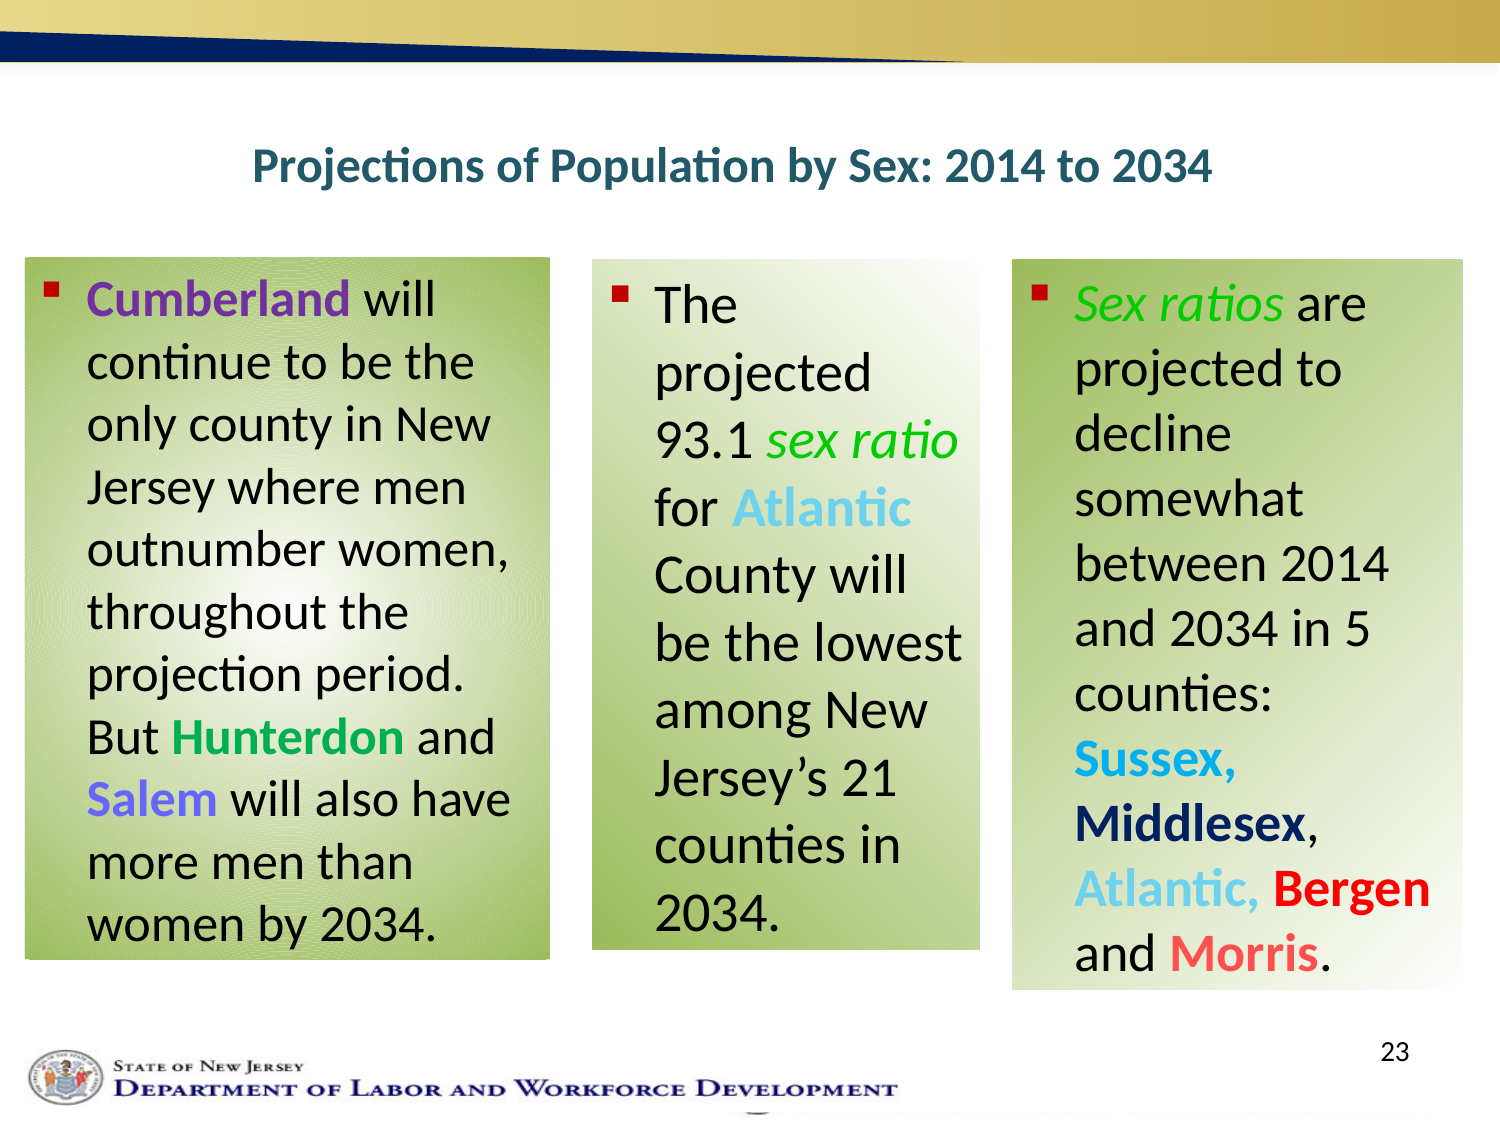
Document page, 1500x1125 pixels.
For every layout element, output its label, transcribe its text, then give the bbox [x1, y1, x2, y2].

picture [712, 1113, 1438, 1118]
text_box Sex ratios are projected to decline somewhat between 2014 and 2034 in 5 counties: Sussex, Middlesex, Atlantic, Bergen and Morris. [1012, 259, 1463, 990]
text_box Projections of Population by Sex: 2014 to 2034 [237, 124, 1238, 200]
text_box The projected 93.1 sex ratio for Atlantic County will be the lowest among New Jersey’s 21 counties in 2034. [592, 259, 980, 950]
slide_number 23 [1074, 1024, 1425, 1103]
text_box Cumberland will continue to be the only county in New Jersey where men outnumber women, throughout the projection period. But Hunterdon and Salem will also have more men than women by 2034. [24, 257, 550, 960]
